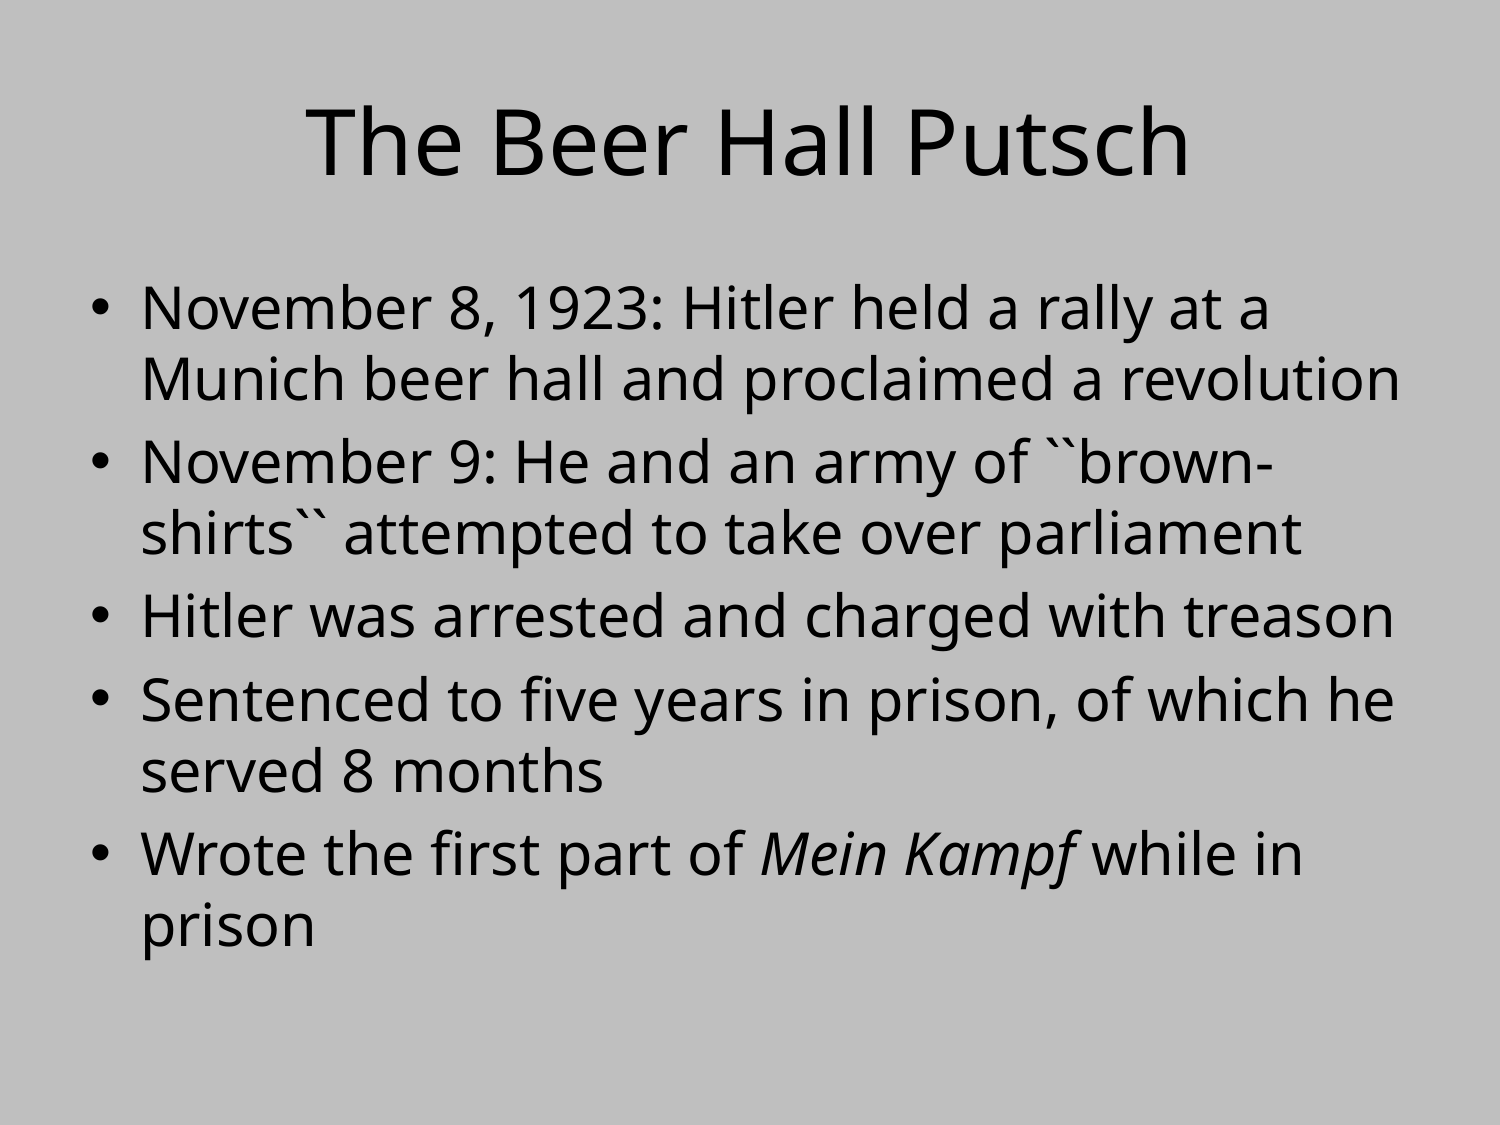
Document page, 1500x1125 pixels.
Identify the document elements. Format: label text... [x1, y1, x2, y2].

title The Beer Hall Putsch [75, 45, 1425, 233]
list November 8, 1923: Hitler held a rally at a Munich beer hall and proclaimed a revolution November 9: He and an army of ``brown-shirts`` attempted to take over parliament Hitler was arrested and charged with treason Sentenced to five years in prison, of which he served 8 months Wrote the first part of Mein Kampf while in prison [75, 262, 1425, 1005]
